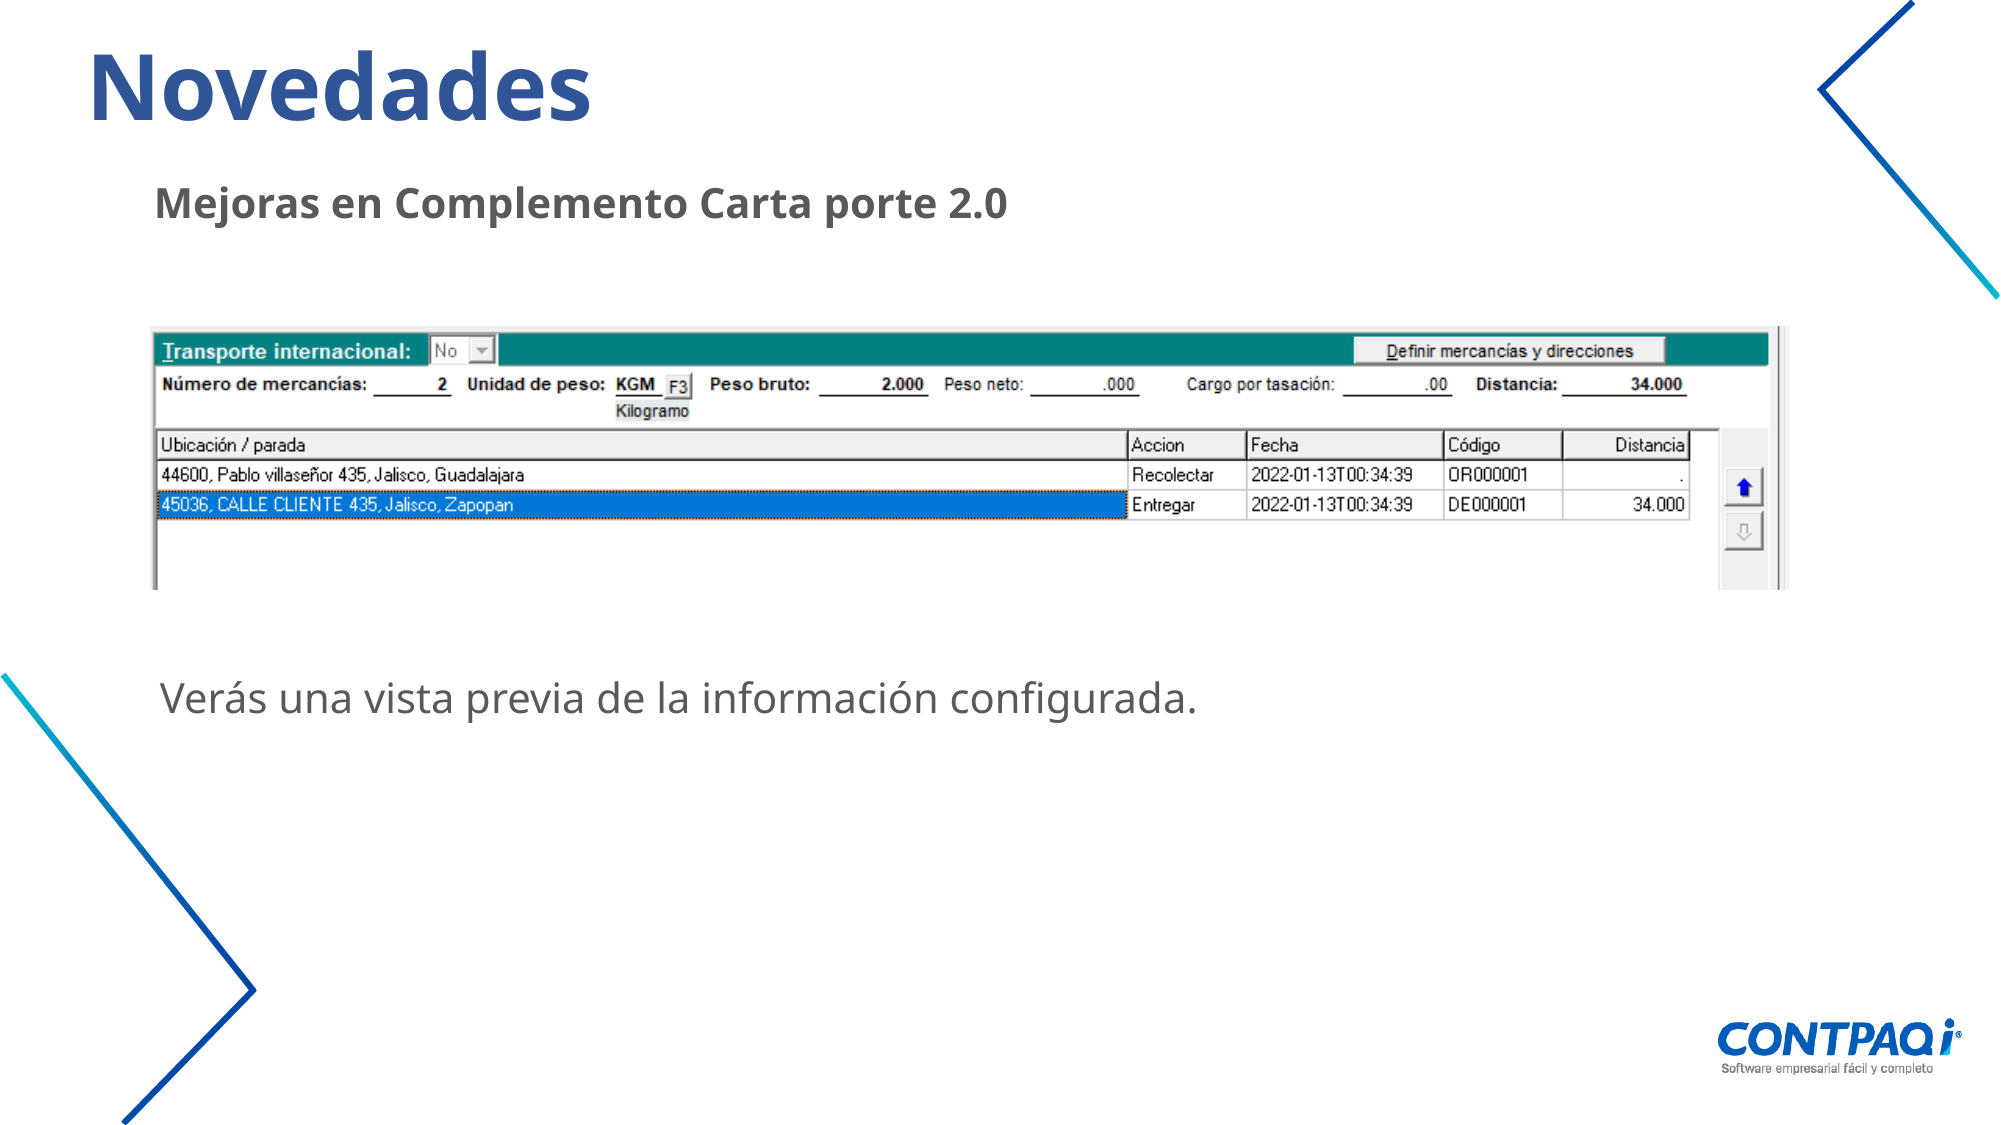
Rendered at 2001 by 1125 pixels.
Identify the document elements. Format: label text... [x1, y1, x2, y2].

text_box Verás una vista previa de la información configurada. [145, 664, 1795, 730]
picture [1718, 1018, 1962, 1075]
text_box Mejoras en Complemento Carta porte 2.0 [139, 169, 1861, 235]
picture [0, 672, 257, 1125]
picture [150, 326, 1789, 590]
picture [1816, 0, 2000, 300]
title Novedades [71, 19, 1372, 162]
